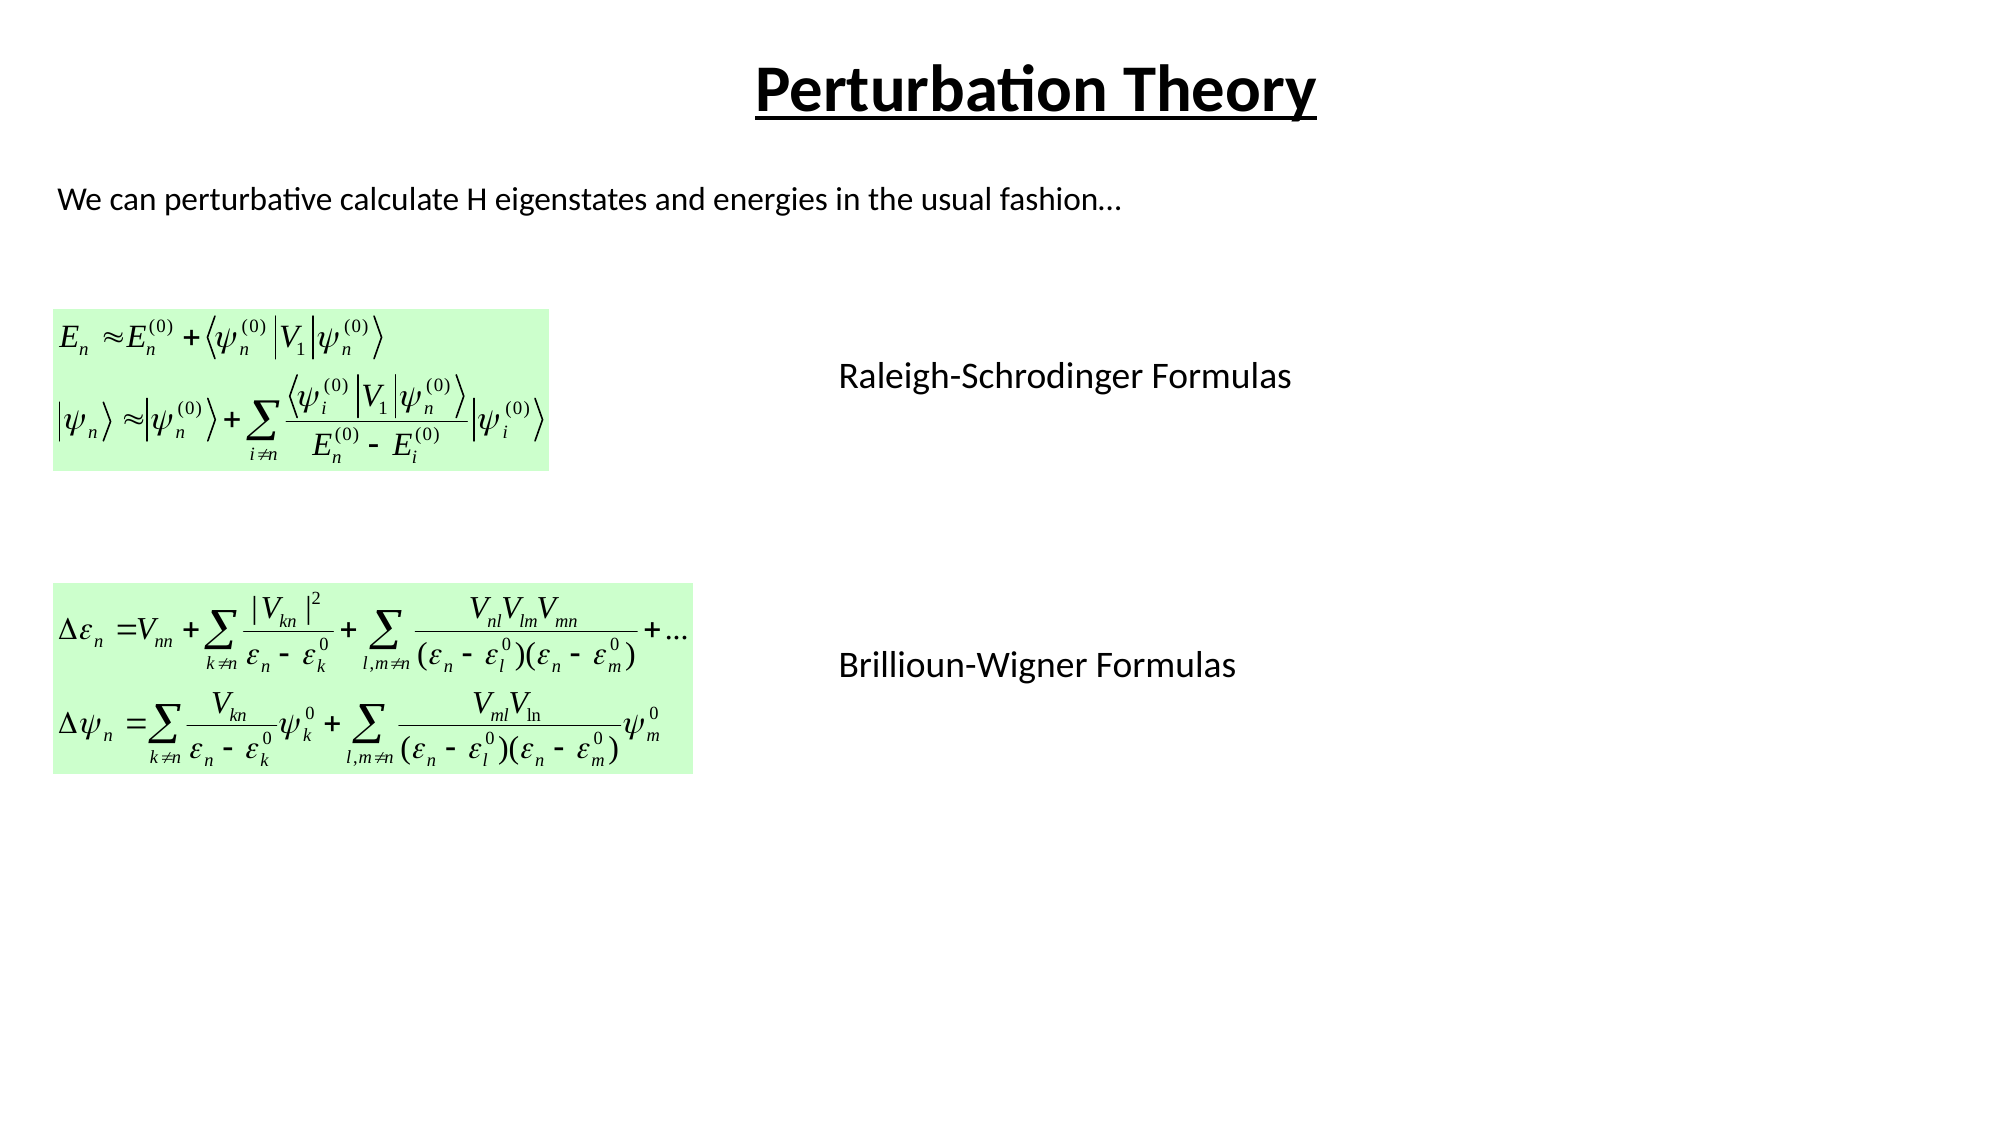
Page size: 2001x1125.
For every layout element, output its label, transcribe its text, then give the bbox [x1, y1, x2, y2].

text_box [53, 308, 549, 472]
text_box Raleigh-Schrodinger Formulas [823, 343, 1308, 404]
text_box Perturbation Theory [740, 37, 1373, 133]
text_box We can perturbative calculate H eigenstates and energies in the usual fashion… [42, 169, 1138, 224]
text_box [53, 582, 693, 775]
text_box Brillioun-Wigner Formulas [823, 632, 1252, 693]
